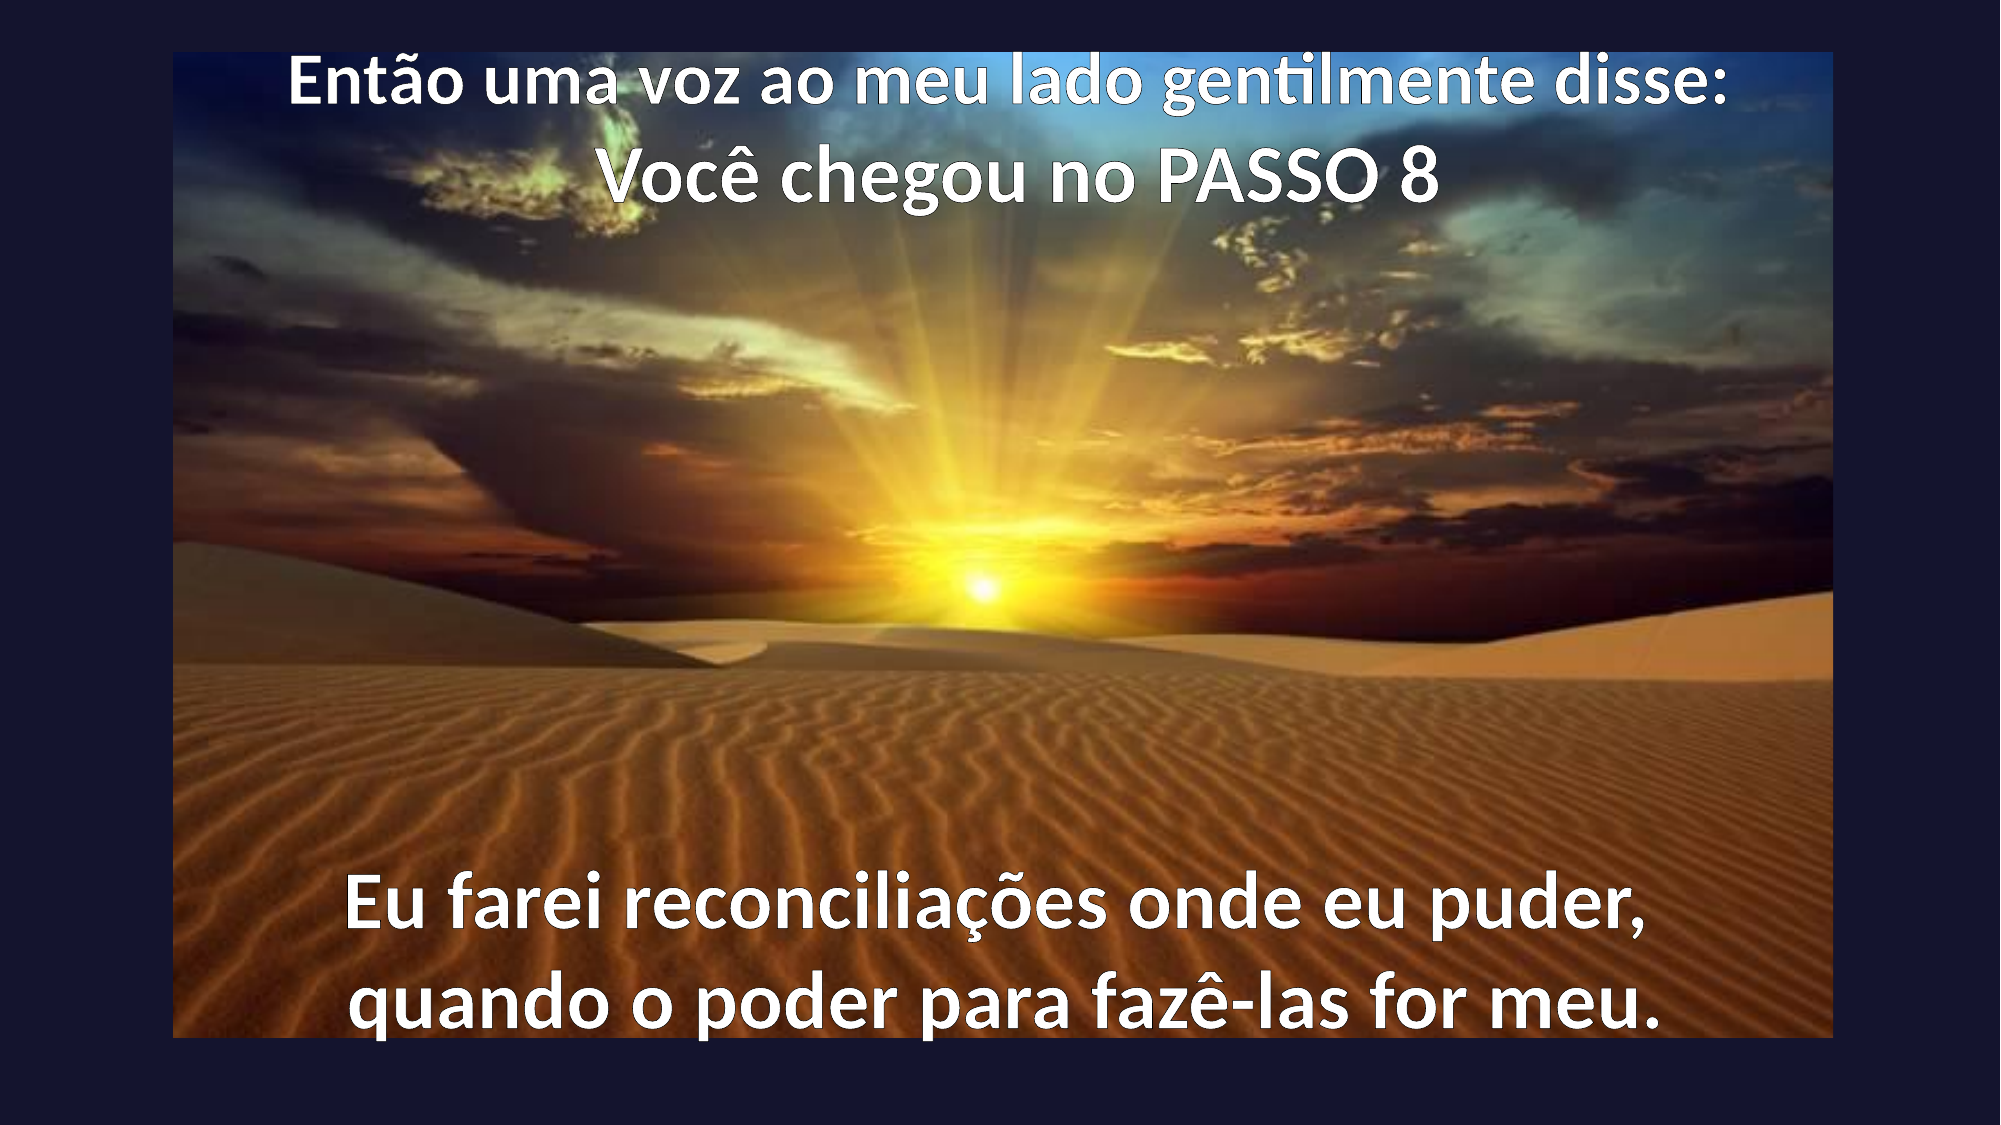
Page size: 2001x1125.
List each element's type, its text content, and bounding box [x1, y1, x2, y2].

text_box Então uma voz ao meu lado gentilmente disse: Você chegou no PASSO 8 [35, 21, 2000, 227]
picture [166, 52, 1834, 1038]
text_box Eu farei reconciliações onde eu puder, quando o poder para fazê-las for meu. [11, 837, 2000, 1053]
